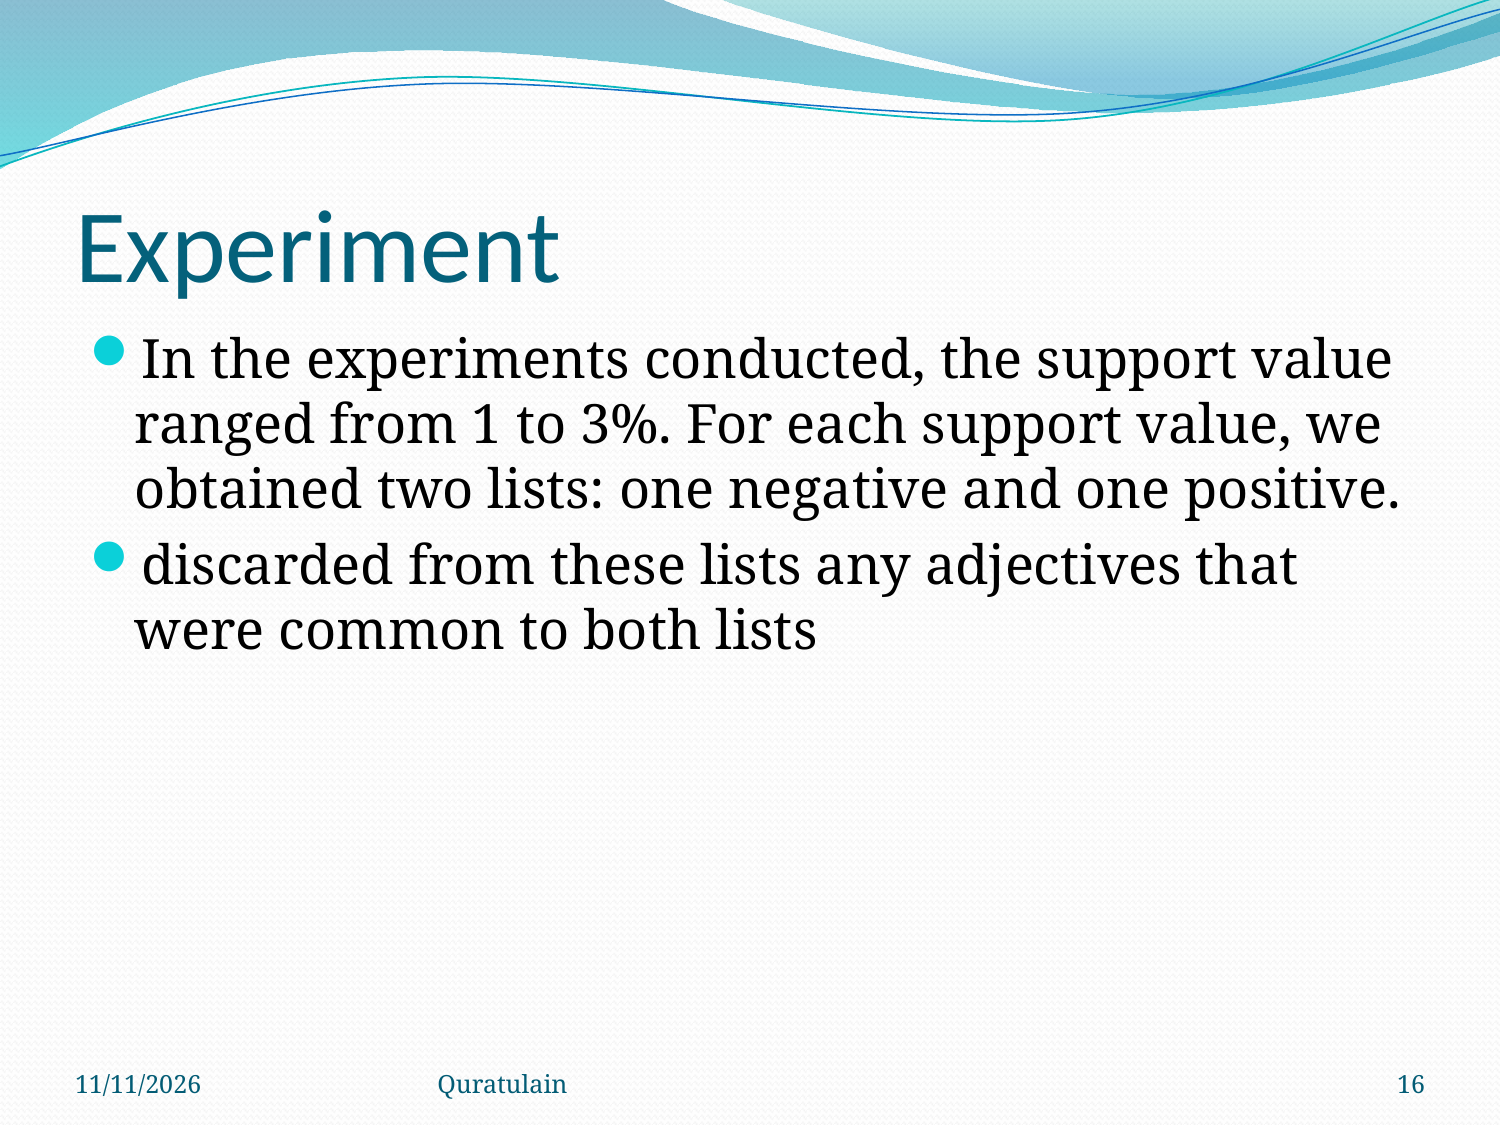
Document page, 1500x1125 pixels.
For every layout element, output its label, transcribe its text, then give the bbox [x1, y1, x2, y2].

footer Quratulain [437, 1042, 988, 1103]
list In the experiments conducted, the support value ranged from 1 to 3%. For each support value, we obtained two lists: one negative and one positive. discarded from these lists any adjectives that were common to both lists [75, 317, 1425, 1038]
slide_number 16 [1299, 1042, 1425, 1103]
title Experiment [75, 115, 1425, 303]
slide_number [75, 1042, 425, 1103]
